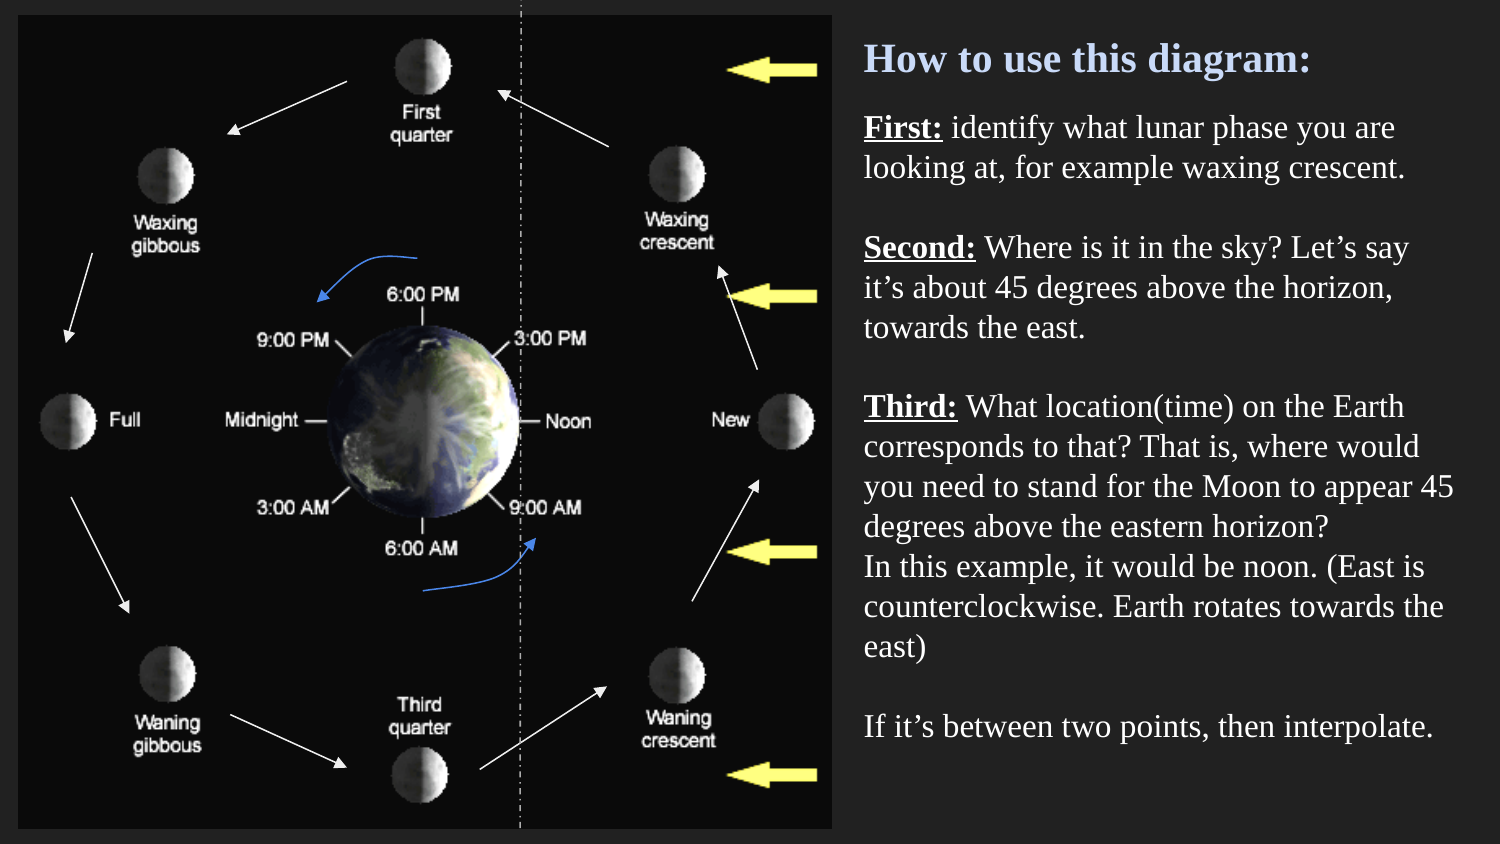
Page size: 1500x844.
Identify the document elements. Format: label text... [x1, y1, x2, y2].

text_box First: identify what lunar phase you are looking at, for example waxing crescent. Second: Where is it in the sky? Let’s say it’s about 45 degrees above the horizon, towards the east. Third: What location(time) on the Earth corresponds to that? That is, where would you need to stand for the Moon to appear 45 degrees above the eastern horizon? In this example, it would be noon. (East is counterclockwise. Earth rotates towards the east) If it’s between two points, then interpolate. [848, 90, 1472, 803]
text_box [691, 479, 760, 602]
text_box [70, 496, 130, 615]
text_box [230, 714, 348, 768]
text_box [65, 252, 93, 344]
text_box How to use this diagram: [848, 15, 1409, 73]
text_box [479, 686, 514, 770]
picture [18, 15, 519, 829]
picture [522, 15, 832, 829]
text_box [226, 81, 348, 135]
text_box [526, 89, 610, 147]
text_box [526, 686, 608, 770]
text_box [718, 265, 758, 370]
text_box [497, 89, 514, 147]
